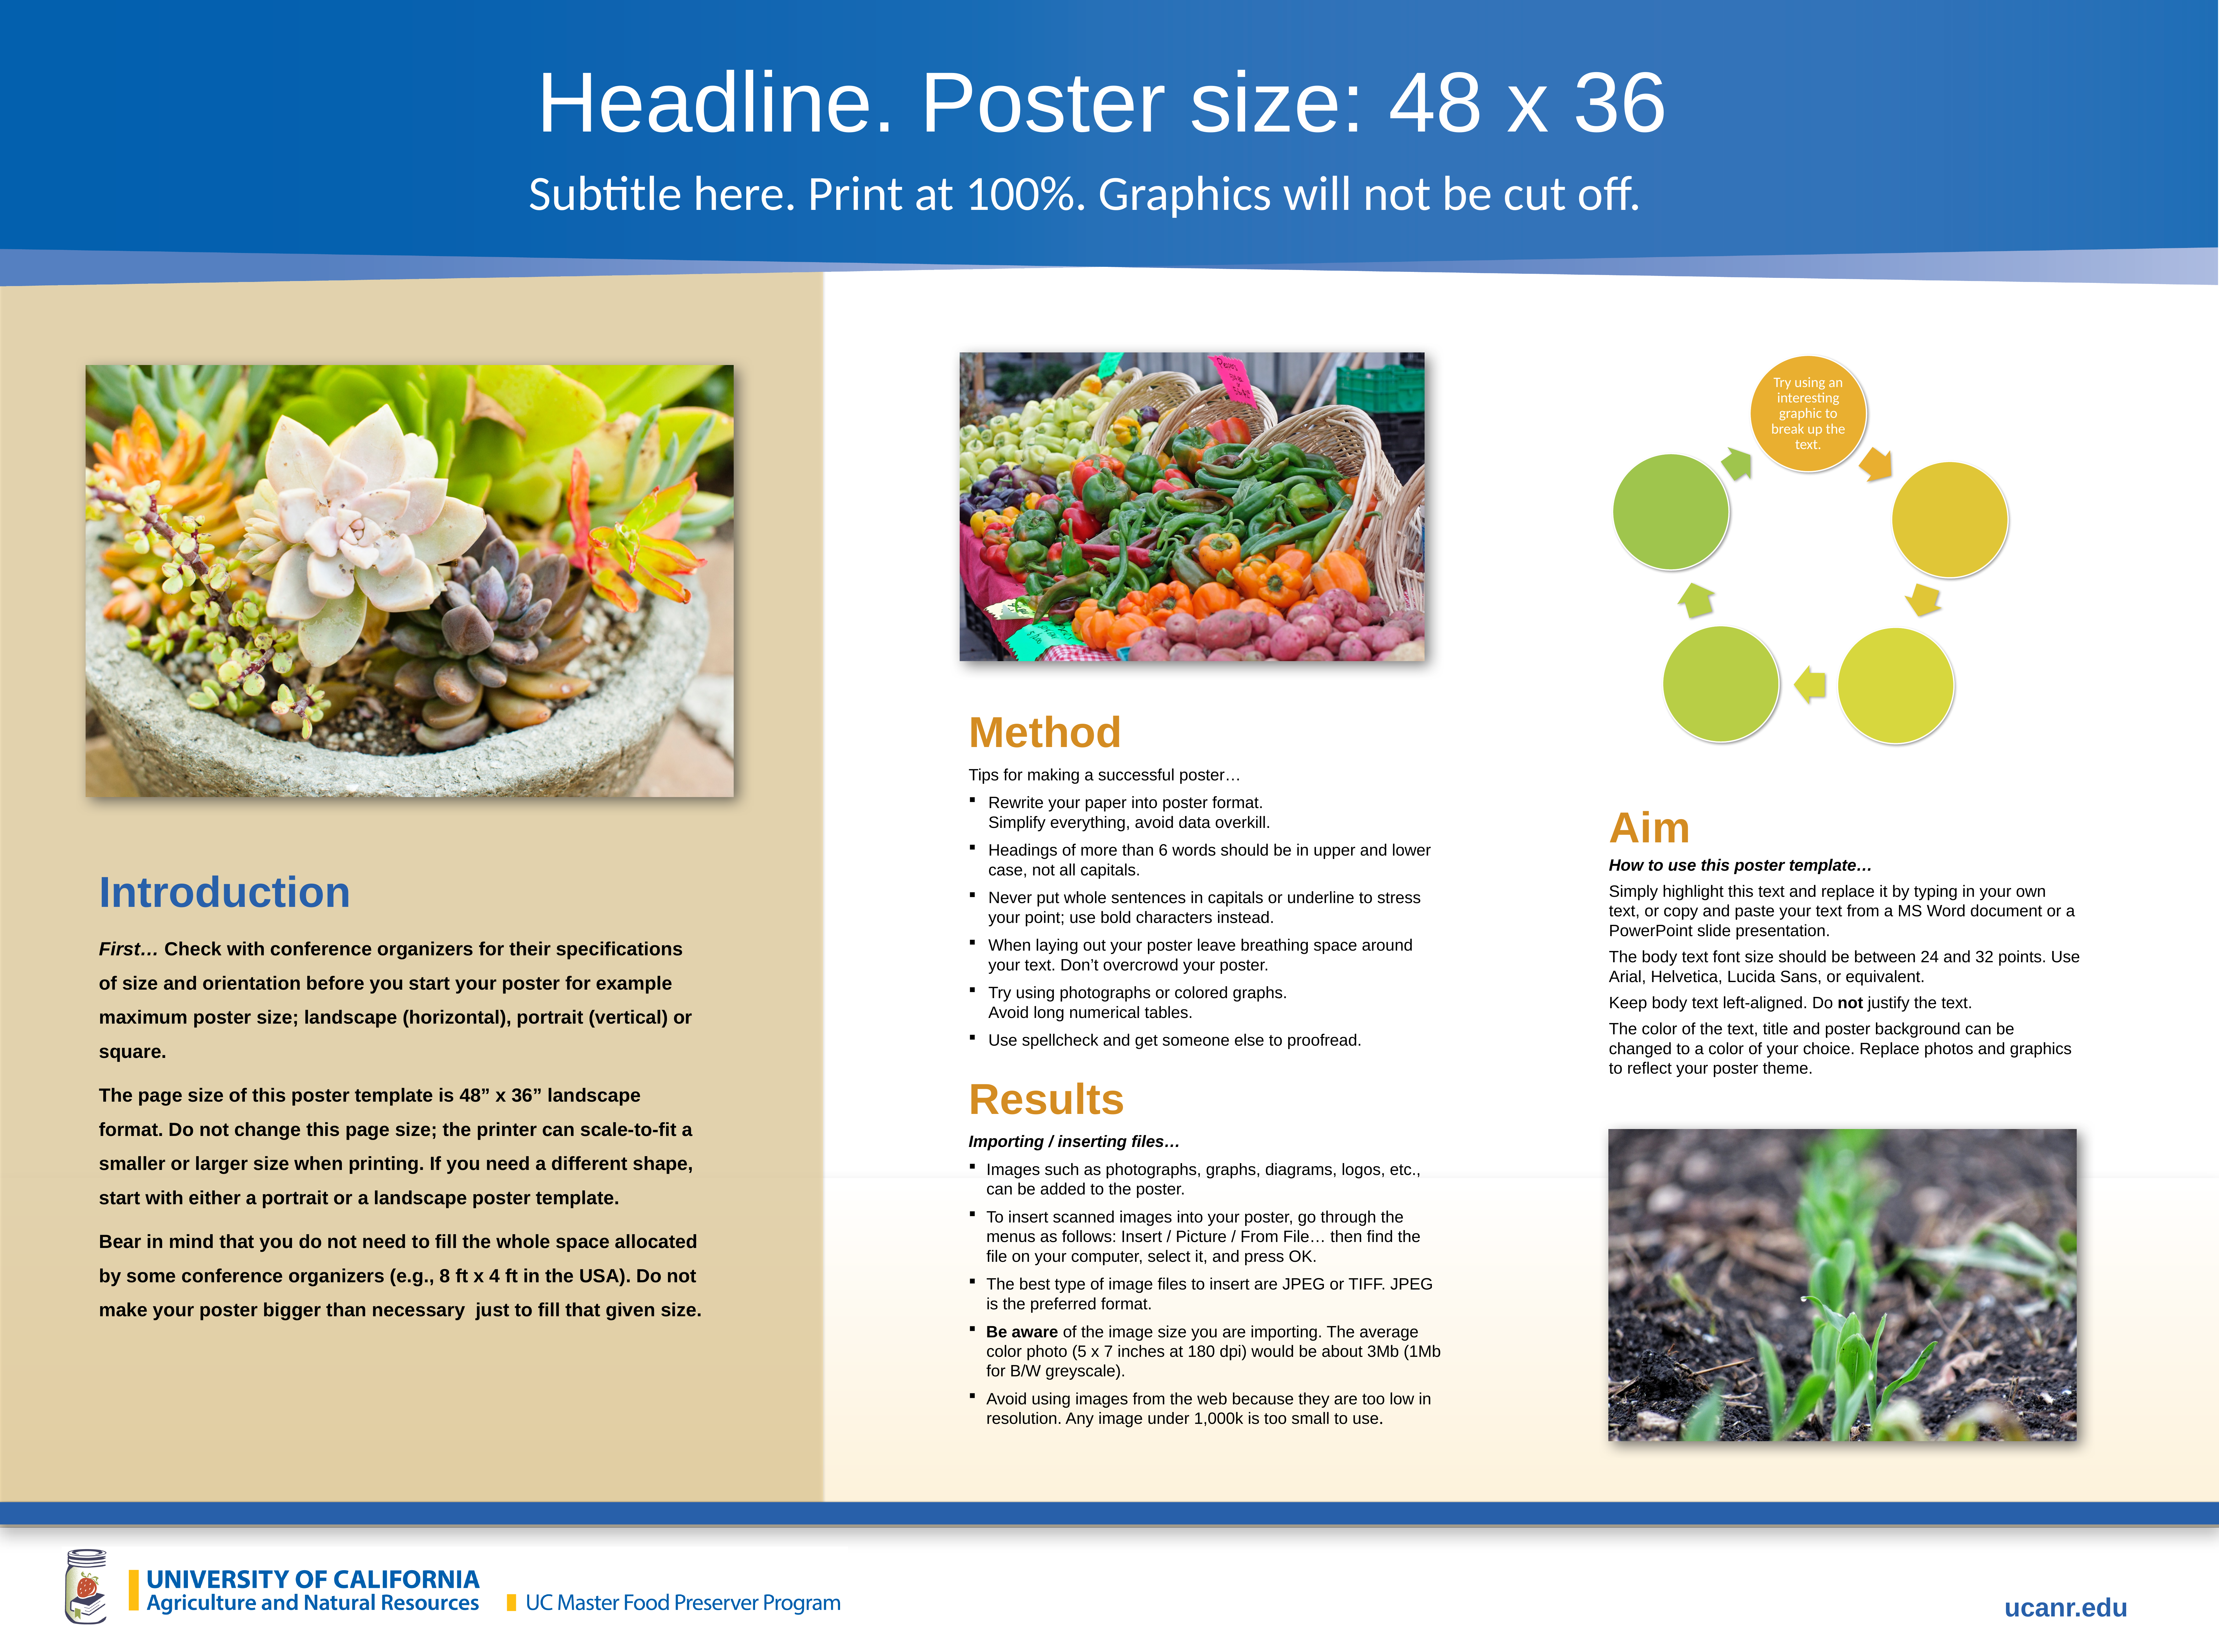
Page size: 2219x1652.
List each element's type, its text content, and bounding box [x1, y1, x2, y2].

picture [1608, 1129, 2077, 1441]
text_box Method Tips for making a successful poster… Rewrite your paper into poster format. Simplify everything, avoid data overkill. Headings of more than 6 words should be in upper and lower case, not all capitals. Never put whole sentences in capitals or underline to stress your point; use bold characters instead. When laying out your poster leave breathing space around your text. Don’t overcrowd your poster. Try using photographs or colored graphs. Avoid long numerical tables. Use spellcheck and get someone else to proofread. Results Importing / inserting files… Images such as photographs, graphs, diagrams, logos, etc., can be added to the poster. To insert scanned images into your poster, go through the menus as follows: Insert / Picture / From File… then find the file on your computer, select it, and press OK. The best type of image files to insert are JPEG or TIFF. JPEG is the preferred format. Be aware of the image size you are importing. The average color photo (5 x 7 inches at 180 dpi) would be about 3Mb (1Mb for B/W greyscale). Avoid using images from the web because they are too low in resolution. Any image under 1,000k is too small to use. [942, 678, 1469, 1474]
picture [960, 352, 1425, 661]
picture [62, 1547, 848, 1627]
picture [86, 365, 734, 797]
text_box Introduction First… Check with conference organizers for their specifications of size and orientation before you start your poster for example maximum poster size; landscape (horizontal), portrait (vertical) or square. The page size of this poster template is 48” x 36” landscape format. Do not change this page size; the printer can scale-to-fit a smaller or larger size when printing. If you need a different shape, start with either a portrait or a landscape poster template. Bear in mind that you do not need to fill the whole space allocated by some conference organizers (e.g., 8 ft x 4 ft in the USA). Do not make your poster bigger than necessary just to fill that given size. [75, 825, 728, 1547]
subtitle Subtitle here. Print at 100%. Graphics will not be cut off. [209, 150, 1973, 267]
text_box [1608, 277, 2008, 821]
picture [0, 0, 2218, 296]
text_box Aim How to use this poster template… Simply highlight this text and replace it by typing in your own text, or copy and paste your text from a MS Word document or a PowerPoint slide presentation. The body text font size should be between 24 and 32 points. Use Arial, Helvetica, Lucida Sans, or equivalent. Keep body text left-aligned. Do not justify the text. The color of the text, title and poster background can be changed to a color of your choice. Replace photos and graphics to reflect your poster theme. [1604, 797, 2086, 1080]
title Headline. Poster size: 48 x 36 [77, 1, 2105, 208]
